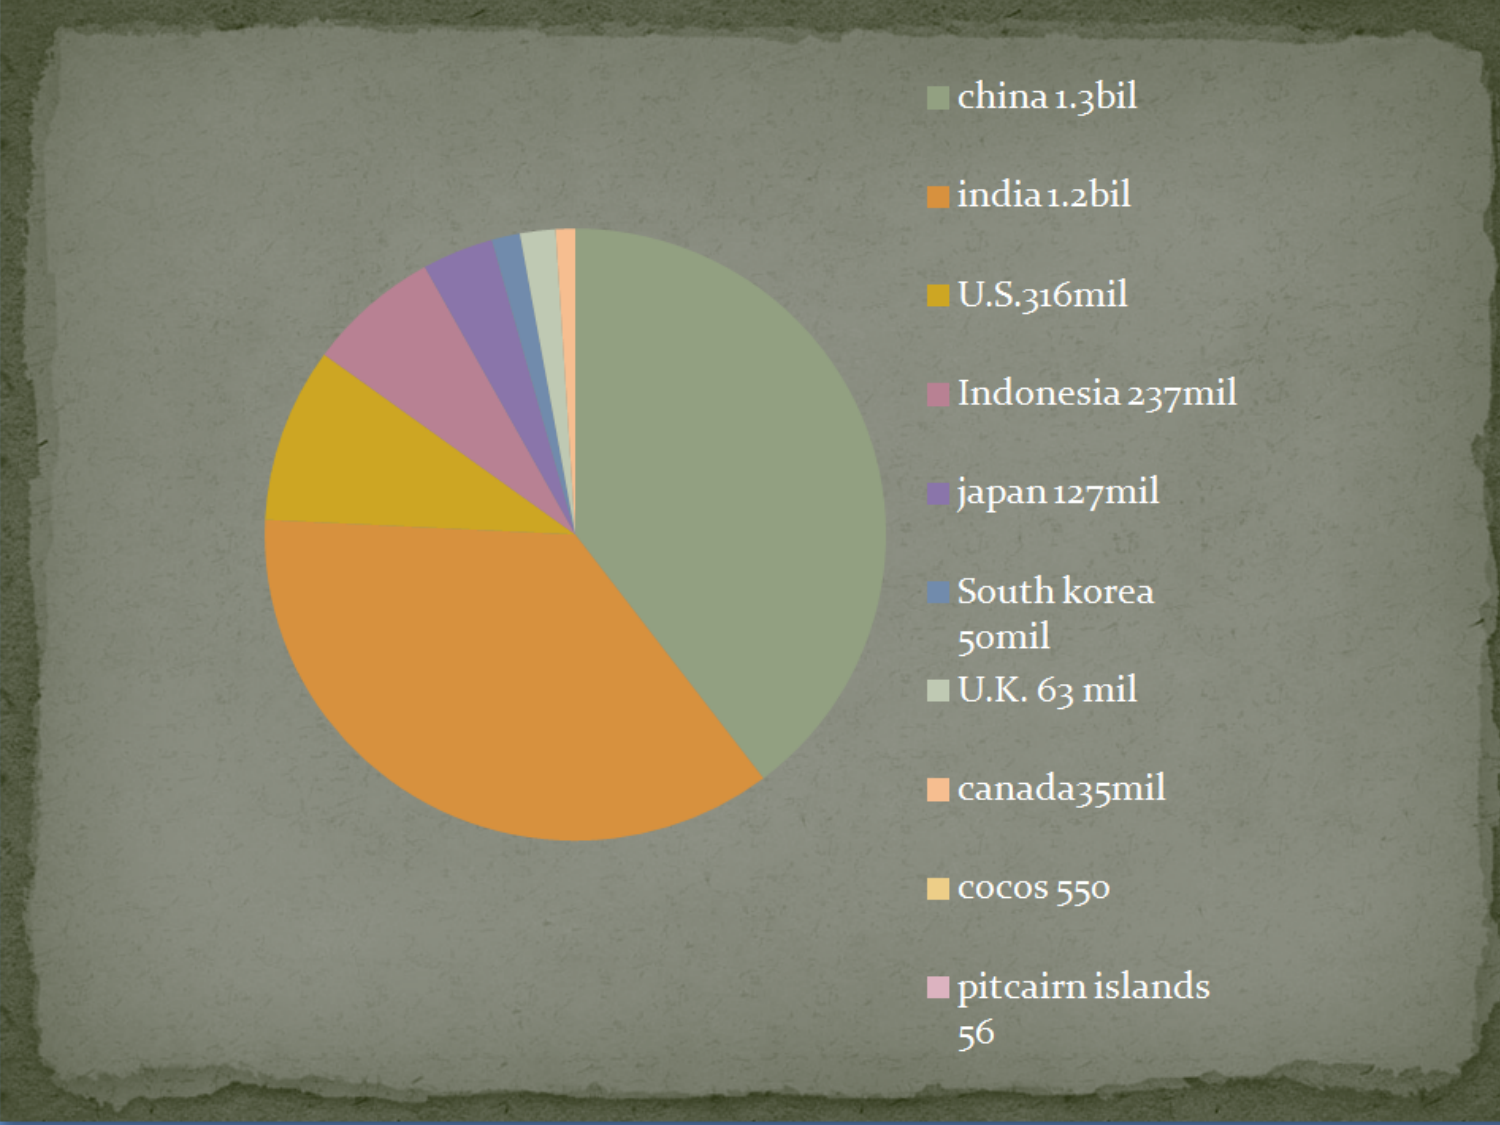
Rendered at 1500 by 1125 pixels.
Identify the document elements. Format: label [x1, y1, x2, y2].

list [2, 4, 1500, 1121]
